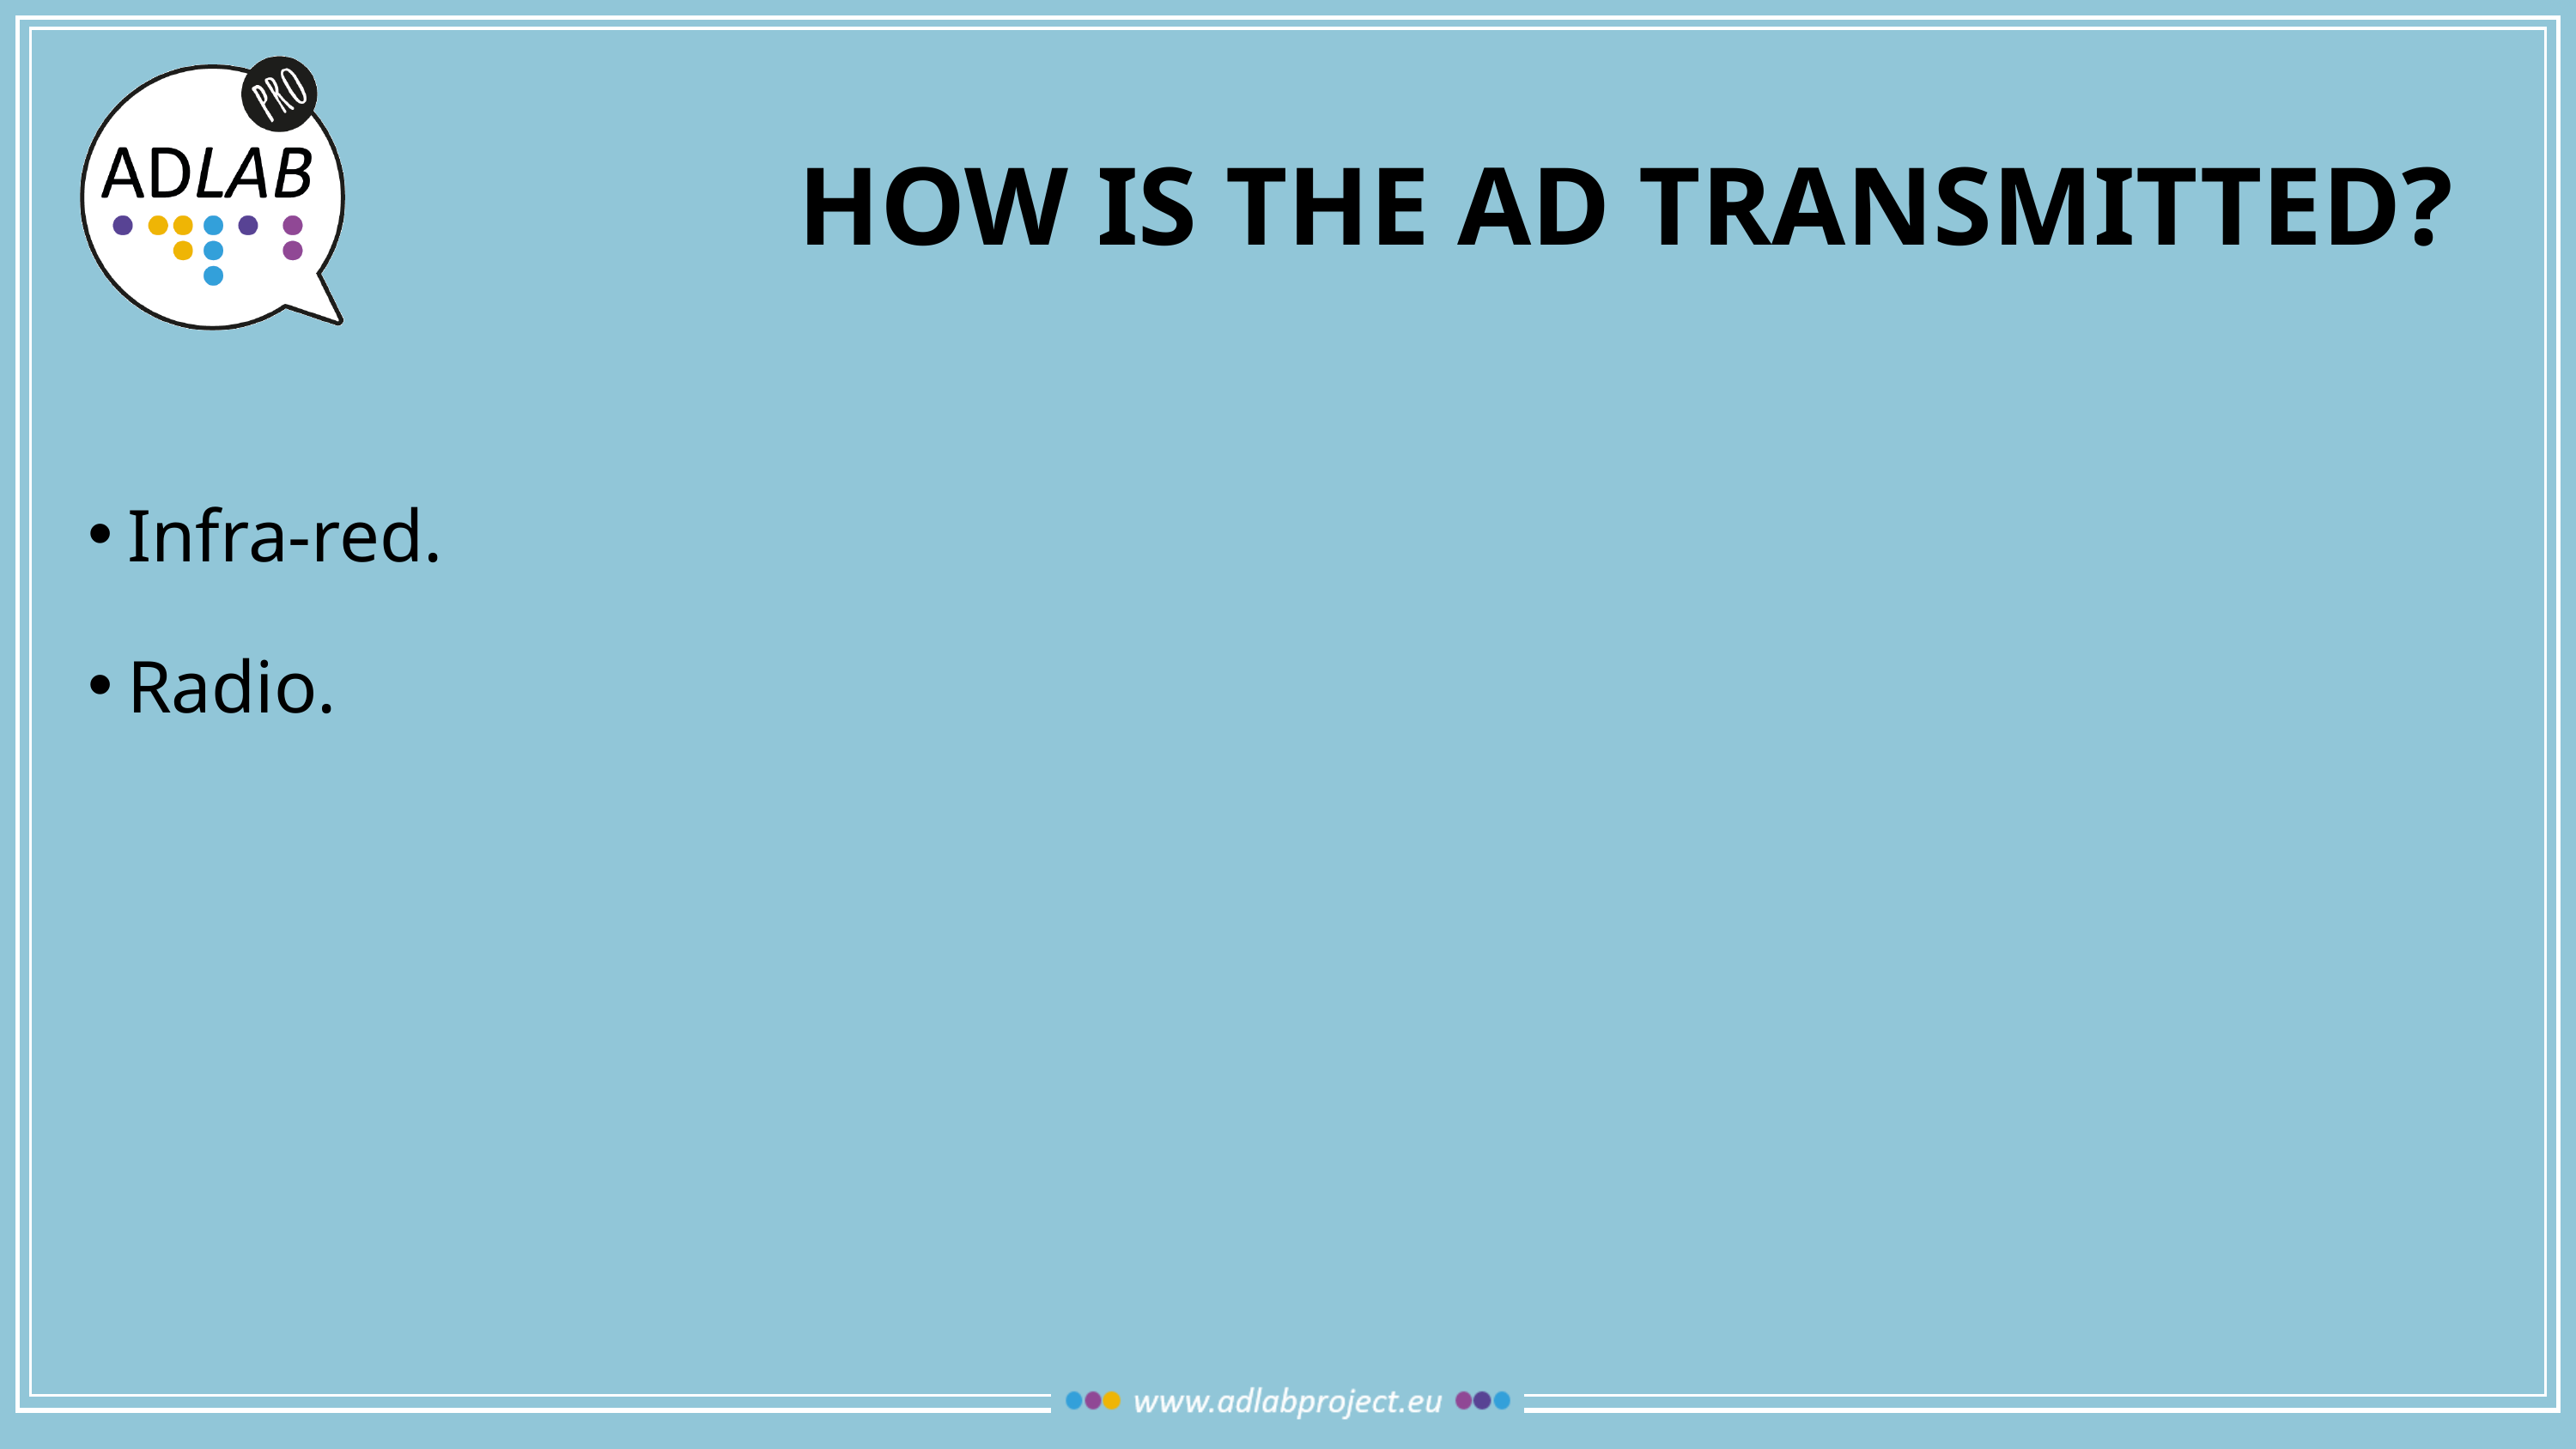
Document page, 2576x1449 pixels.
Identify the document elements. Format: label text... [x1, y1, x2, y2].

title How is the AD transmitted? [384, 70, 2467, 351]
list Infra-red. Radio. [75, 440, 2501, 1122]
picture [72, 49, 353, 330]
picture [1051, 1378, 1524, 1429]
